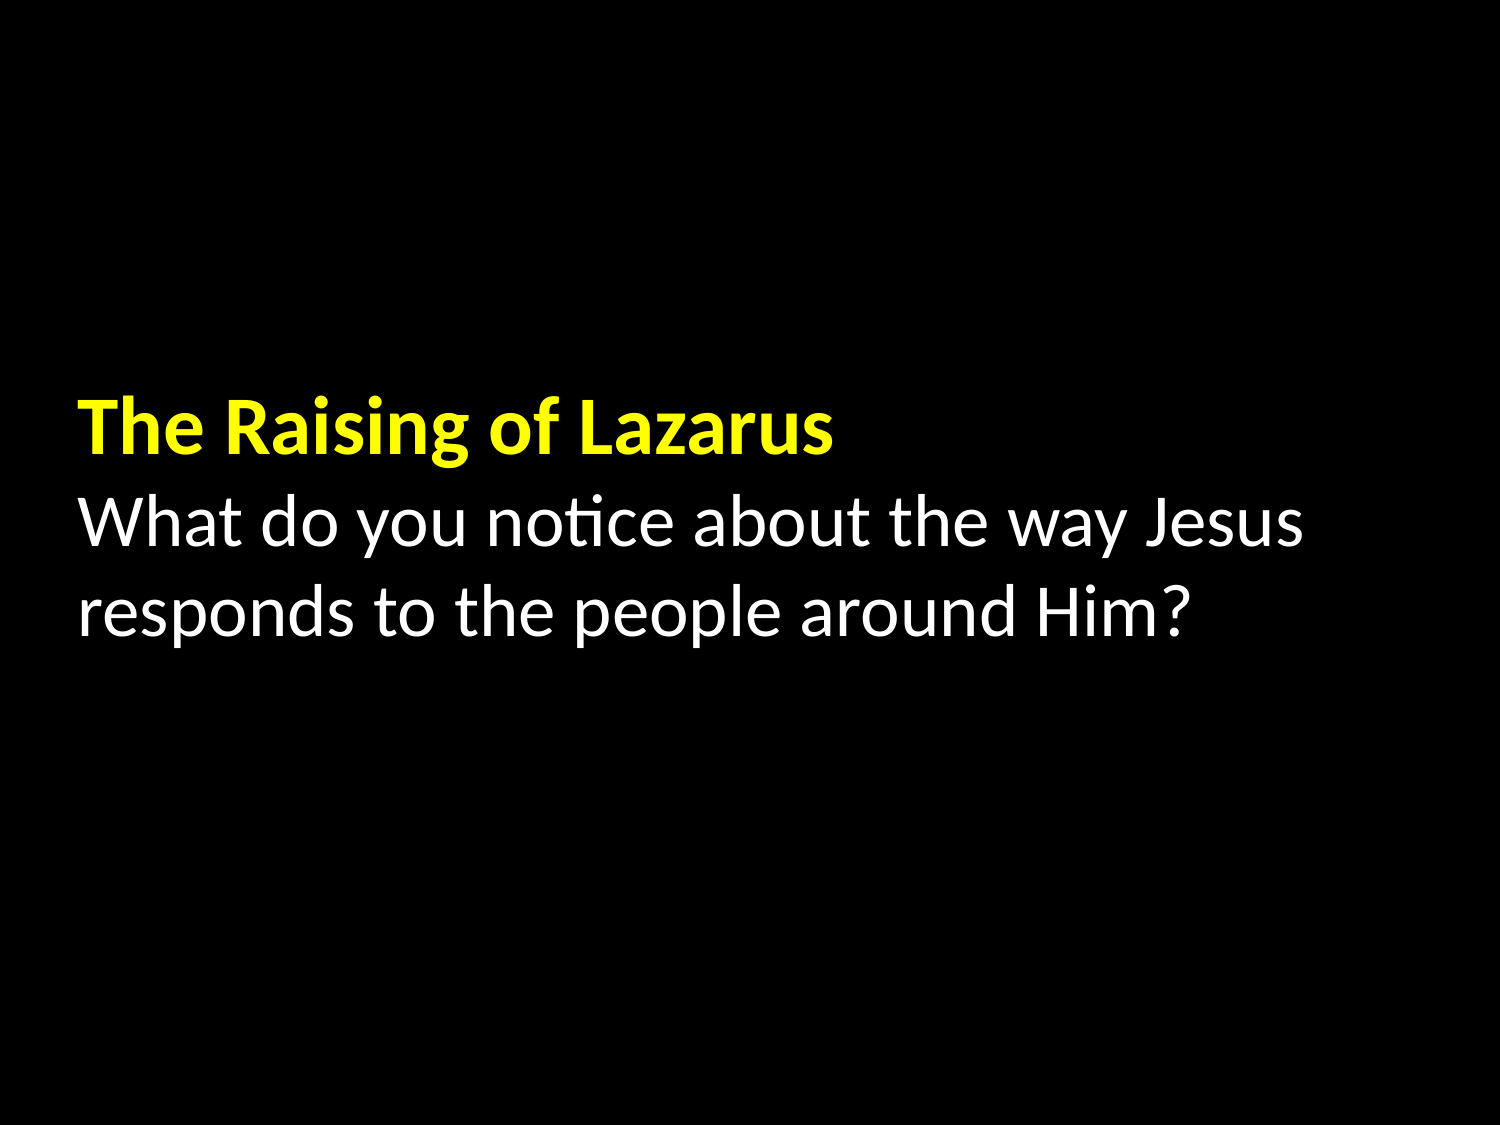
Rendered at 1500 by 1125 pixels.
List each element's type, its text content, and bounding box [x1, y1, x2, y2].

title The Raising of Lazarus What do you notice about the way Jesus responds to the people around Him? [62, 24, 1425, 1088]
